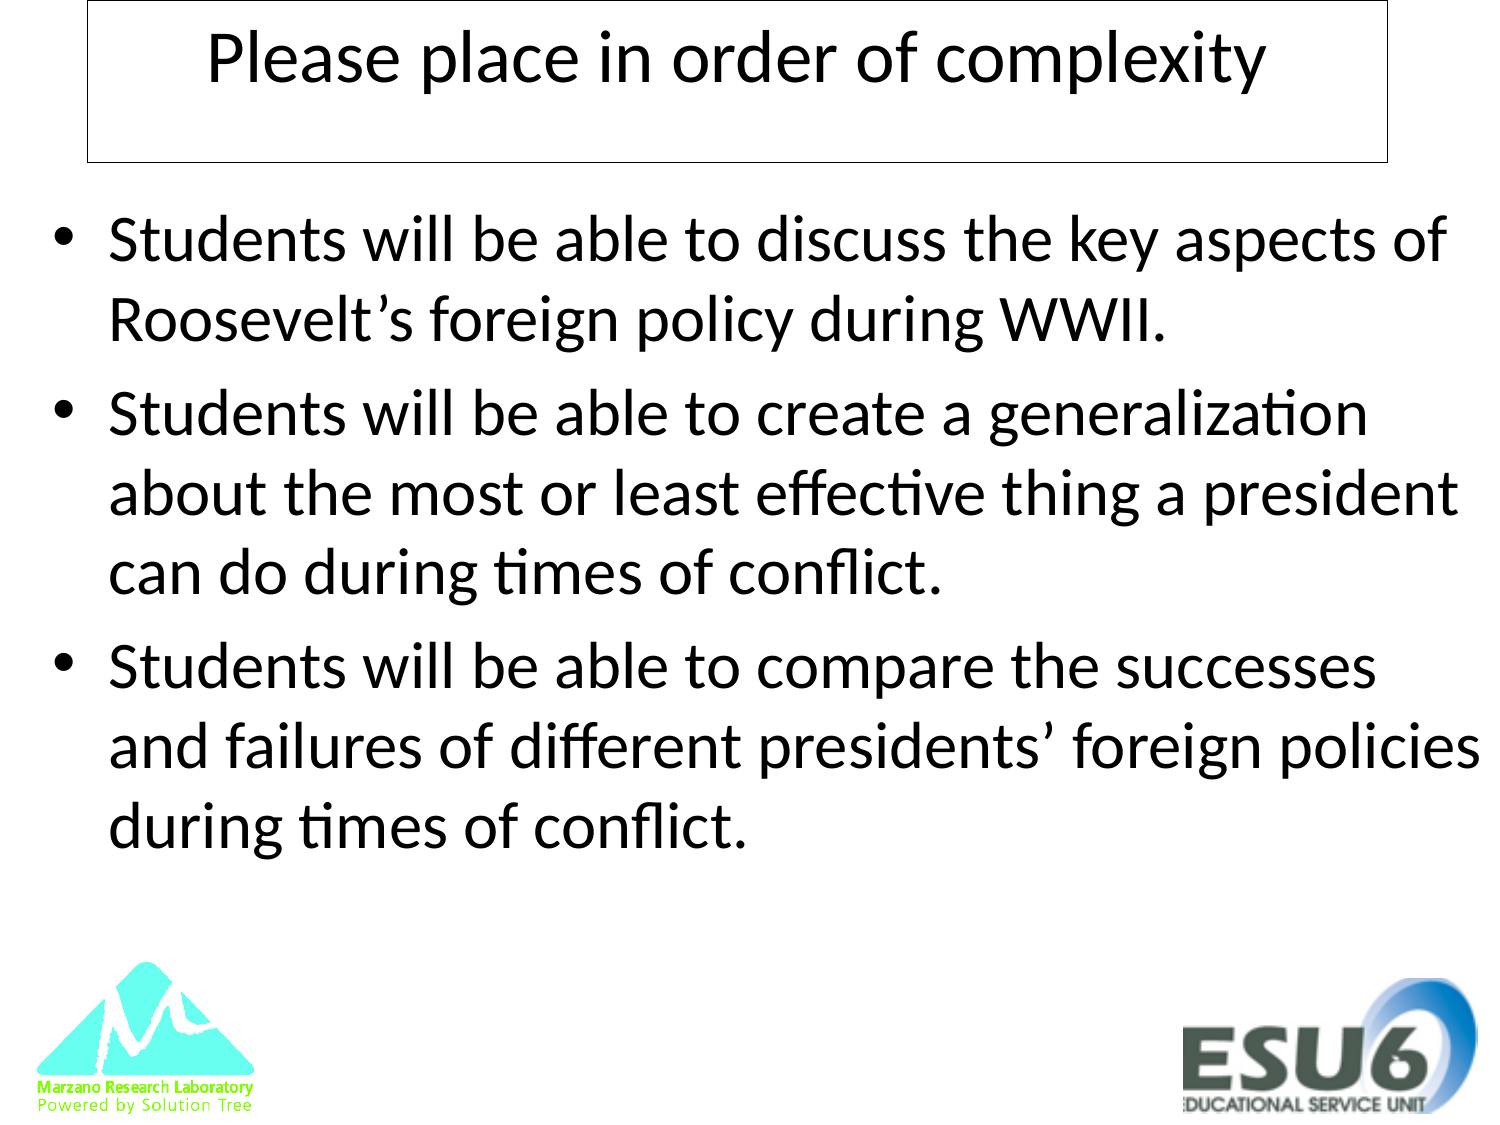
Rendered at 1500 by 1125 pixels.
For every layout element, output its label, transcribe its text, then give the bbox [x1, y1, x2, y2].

picture [37, 962, 254, 1114]
picture [1183, 978, 1478, 1114]
list Students will be able to discuss the key aspects of Roosevelt’s foreign policy during WWII. Students will be able to create a generalization about the most or least effective thing a president can do during times of conflict. Students will be able to compare the successes and failures of different presidents’ foreign policies during times of conflict. [37, 187, 1500, 930]
text_box Please place in order of complexity [87, 0, 1388, 163]
